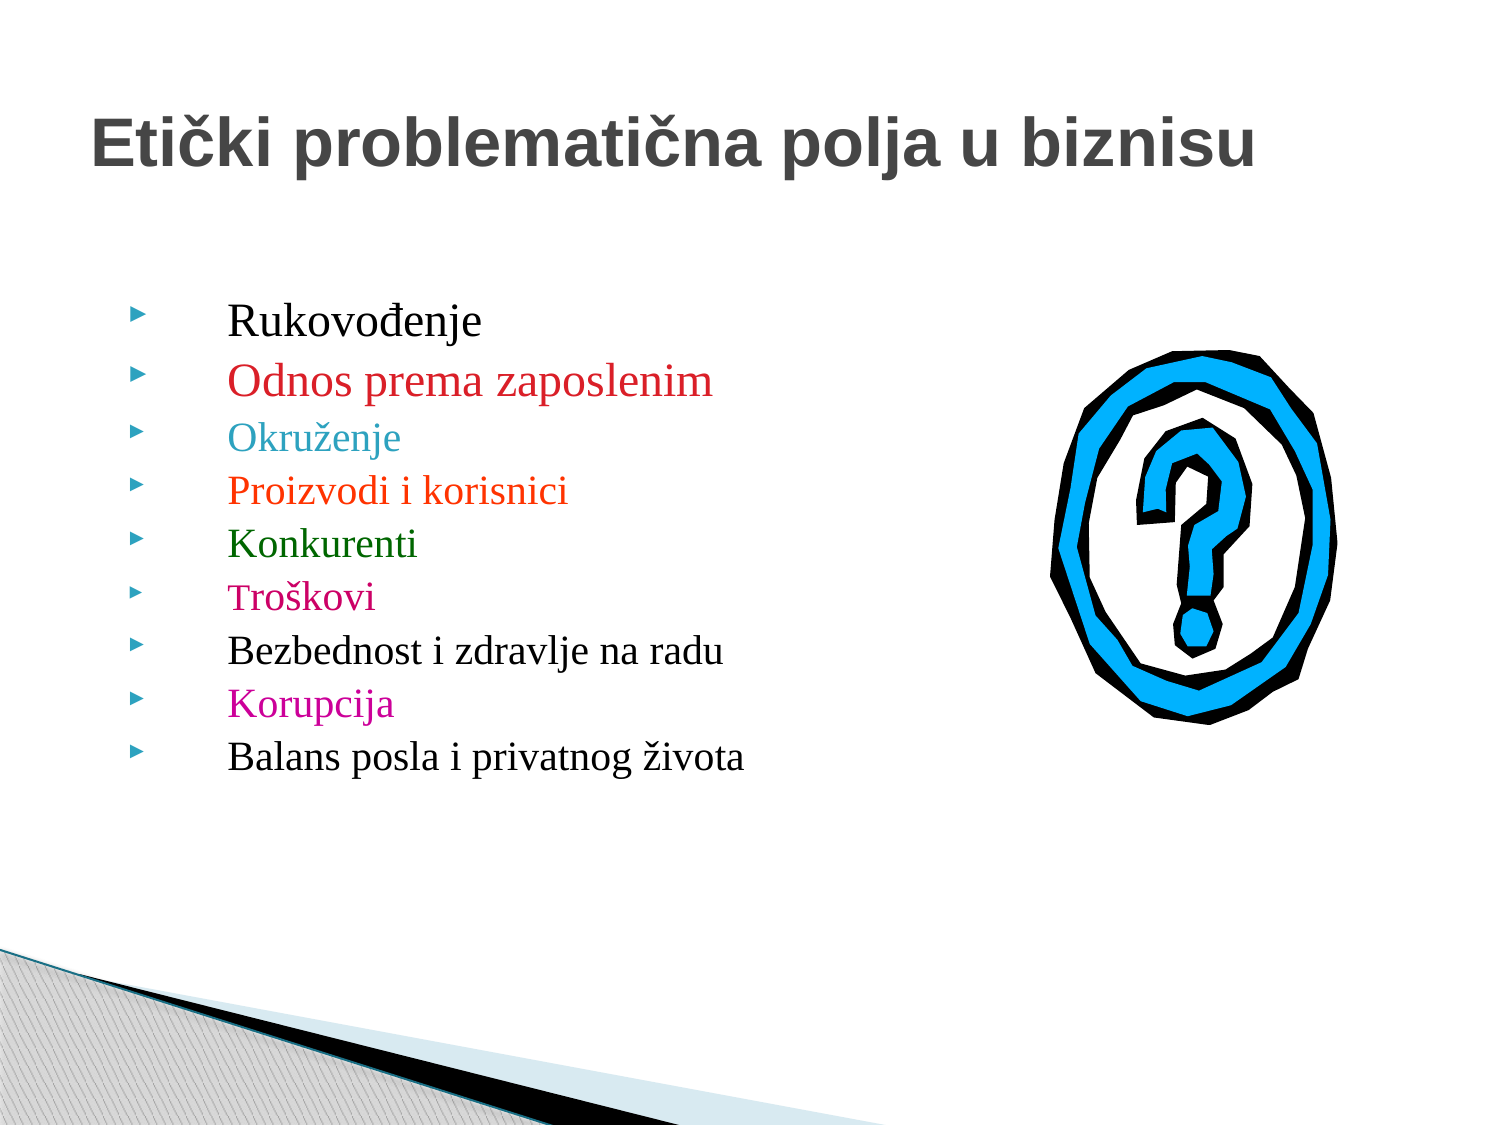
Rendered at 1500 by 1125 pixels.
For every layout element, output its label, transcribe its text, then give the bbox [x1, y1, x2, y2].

title Etički problematična polja u biznisu [75, 45, 1425, 233]
picture [1049, 349, 1338, 726]
list Rukovođenje Odnos prema zaposlenim Okruženje Proizvodi i korisnici Konkurenti Troškovi Bezbednost i zdravlje na radu Korupcija Balans posla i privatnog života [112, 287, 1388, 1088]
